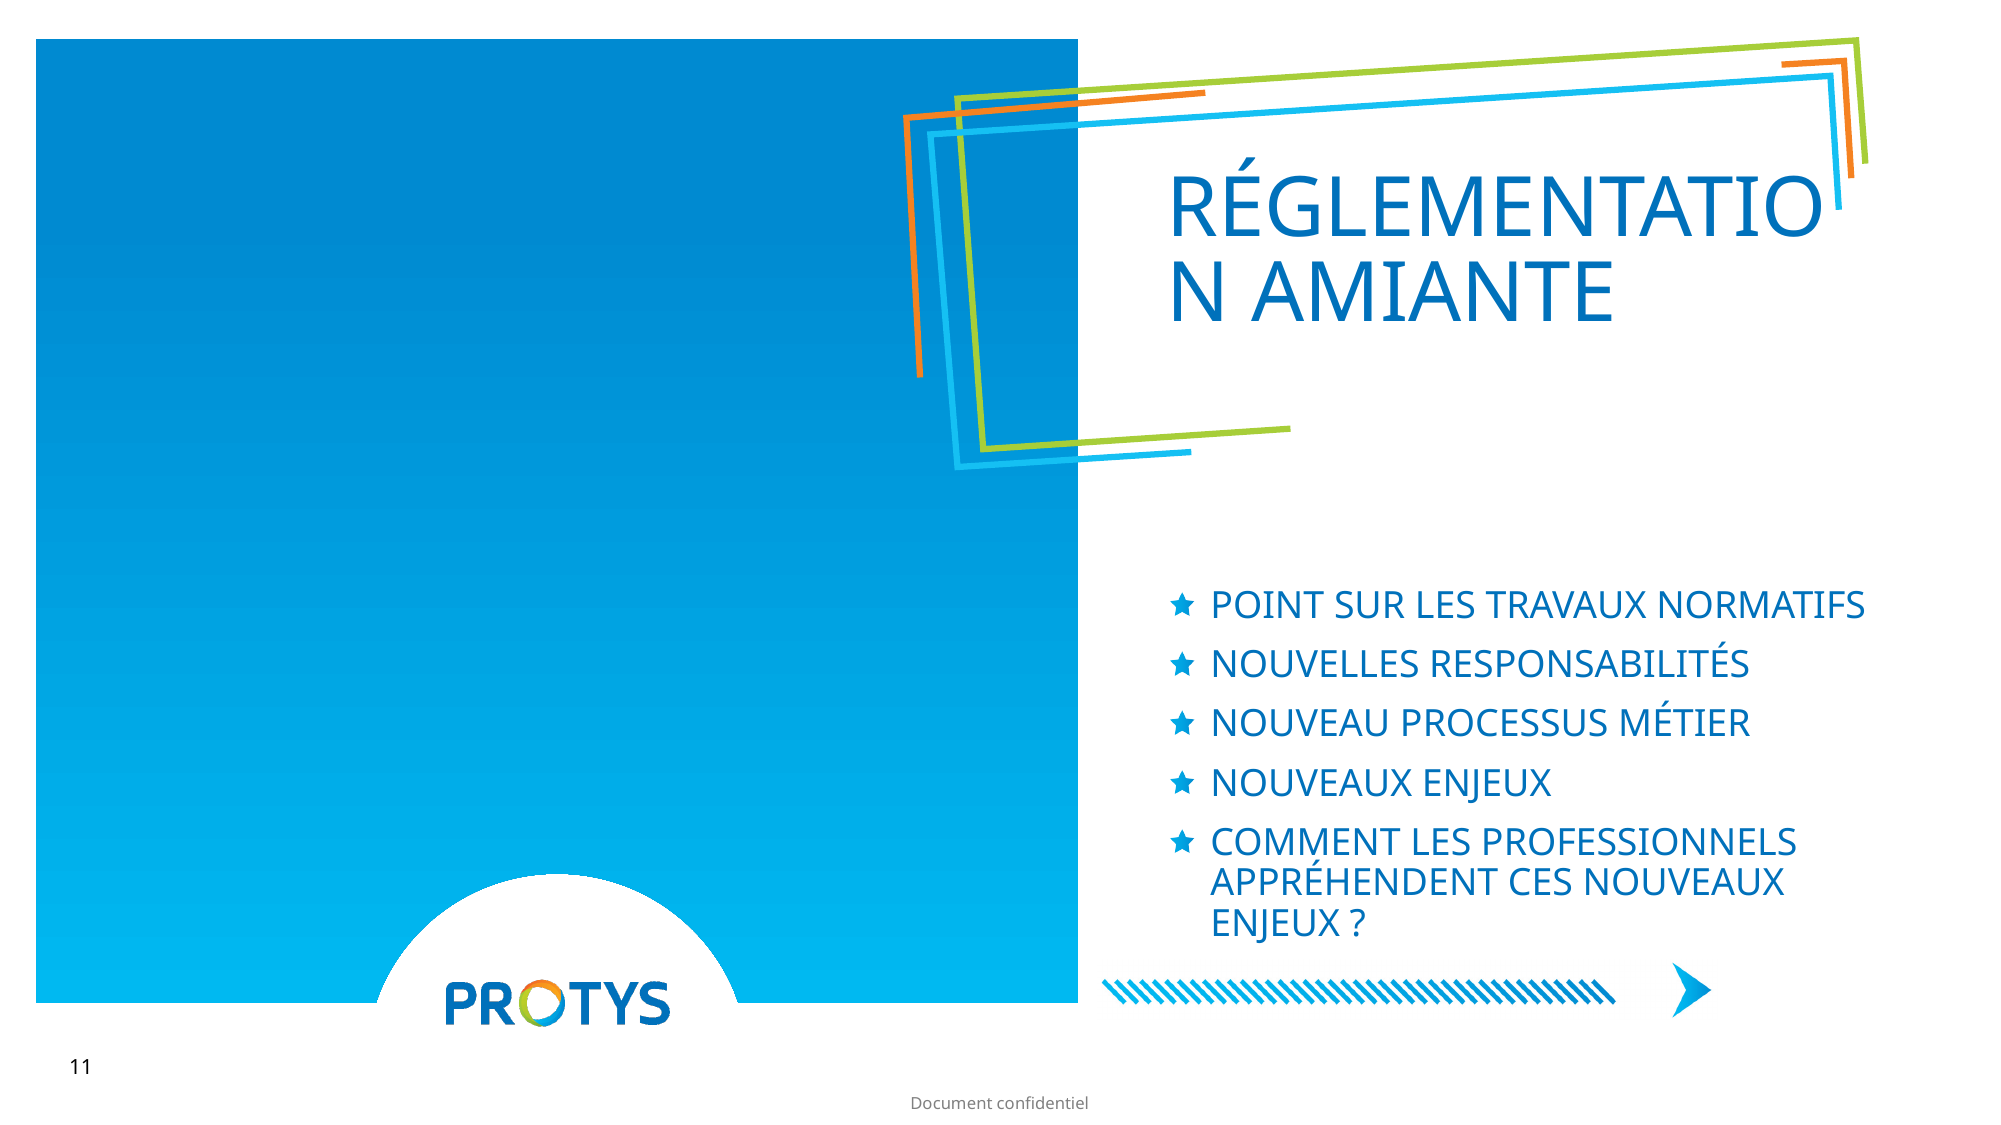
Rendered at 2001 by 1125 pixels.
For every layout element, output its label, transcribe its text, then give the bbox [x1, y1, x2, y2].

slide_number 11 [42, 1055, 120, 1078]
subtitle Point sur les travaux normatifs nouvelles responsabilités Nouveau processus métier nouveaux enjeux Comment les professionnels appréhendent ces nouveaux enjeux ? [1166, 586, 1923, 908]
picture [1166, 766, 1198, 798]
picture [1166, 706, 1198, 739]
picture [1166, 825, 1198, 857]
picture [1166, 647, 1198, 680]
picture [1166, 588, 1198, 620]
picture [1097, 959, 1718, 1020]
picture [443, 978, 671, 1028]
title Réglementation amiante [1166, 168, 1836, 341]
